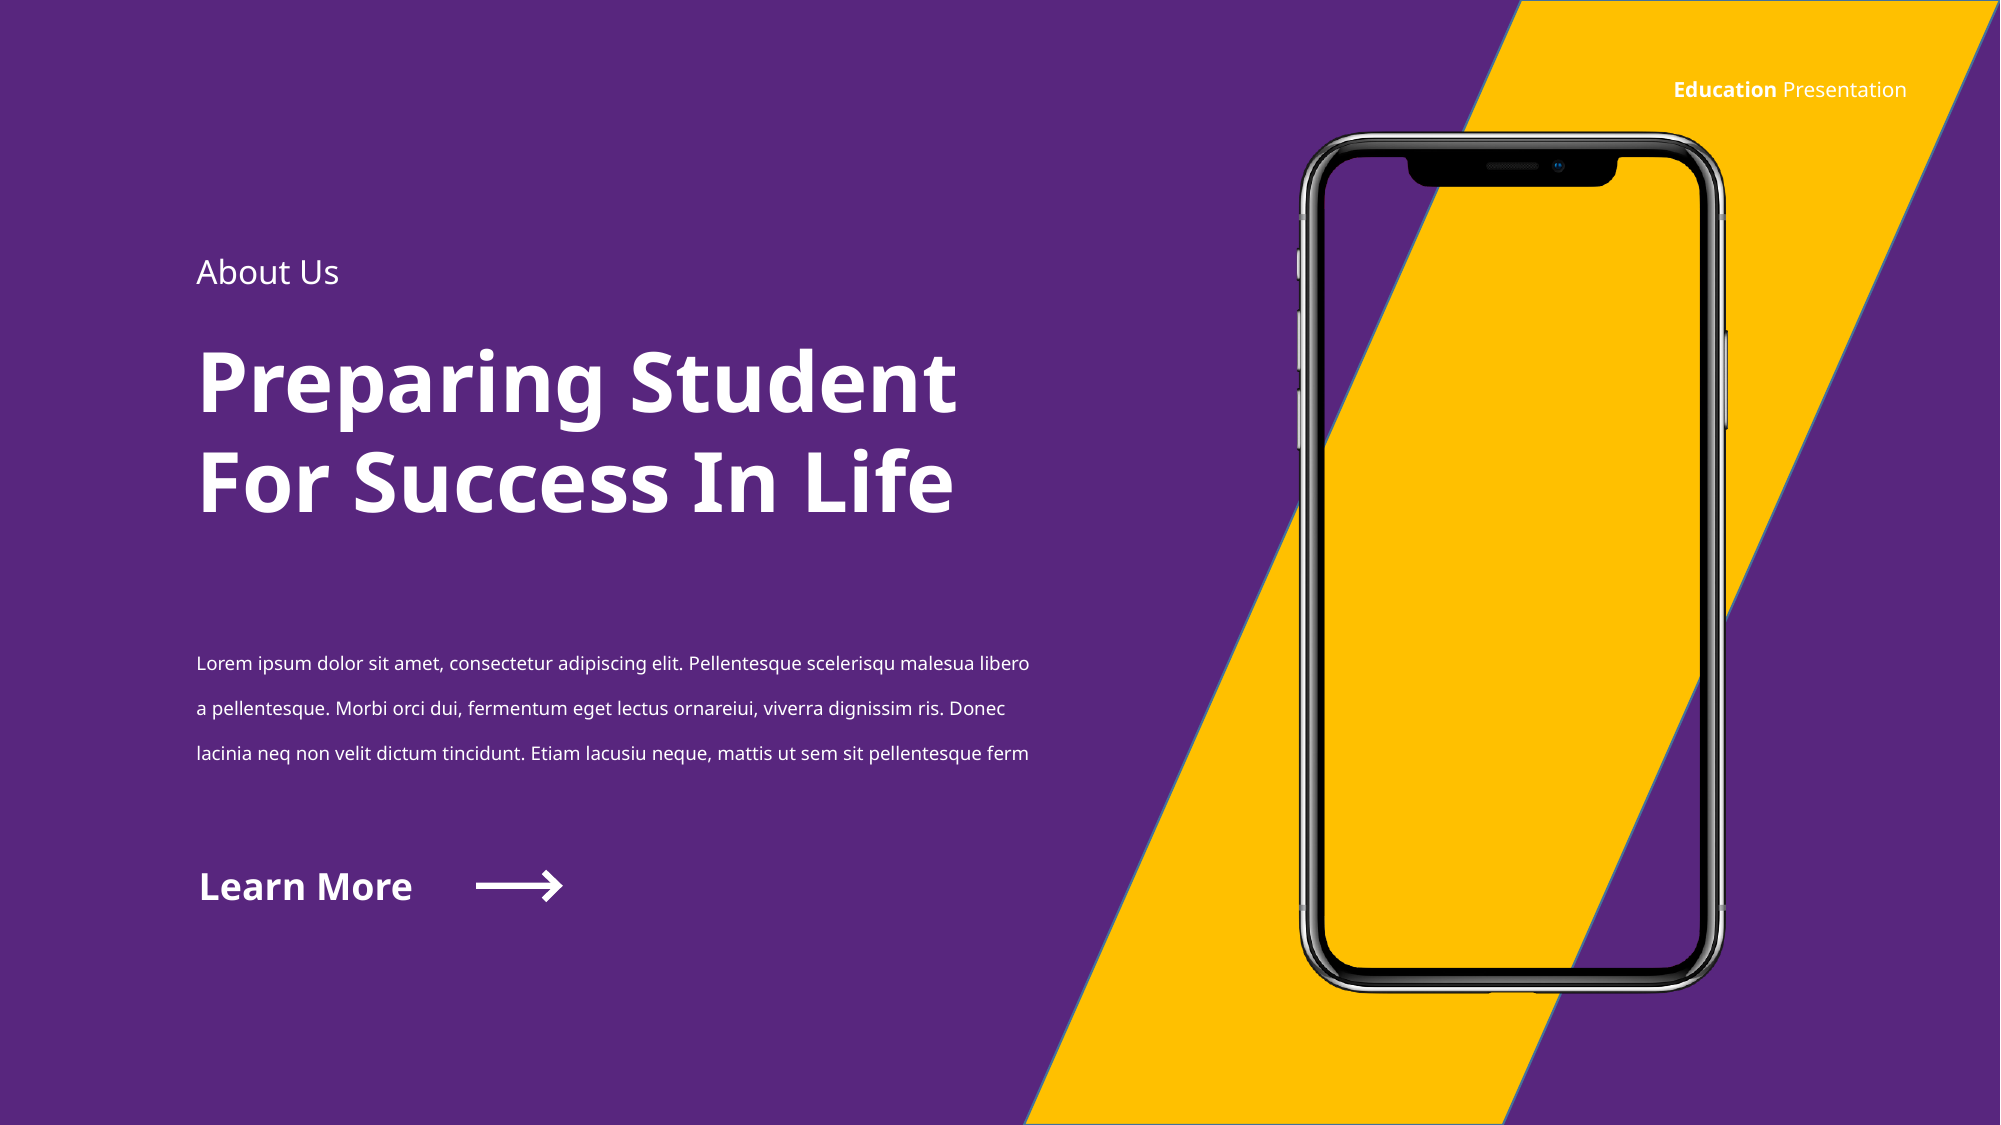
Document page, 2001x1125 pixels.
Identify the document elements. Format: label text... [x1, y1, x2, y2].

text_box Lorem ipsum dolor sit amet, consectetur adipiscing elit. Pellentesque scelerisqu malesua libero a pellentesque. Morbi orci dui, fermentum eget lectus ornareiui, viverra dignissim ris. Donec lacinia neq non velit dictum tincidunt. Etiam lacusiu neque, mattis ut sem sit pellentesque ferm [181, 621, 1058, 772]
text_box Education Presentation [1658, 69, 1922, 110]
text_box Learn More [183, 855, 448, 916]
text_box [1462, 0, 2000, 616]
picture [1295, 129, 1729, 1002]
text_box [476, 871, 559, 900]
text_box Preparing Student For Success In Life [181, 322, 1058, 537]
text_box [1022, 509, 1559, 1125]
text_box About Us [181, 243, 370, 299]
